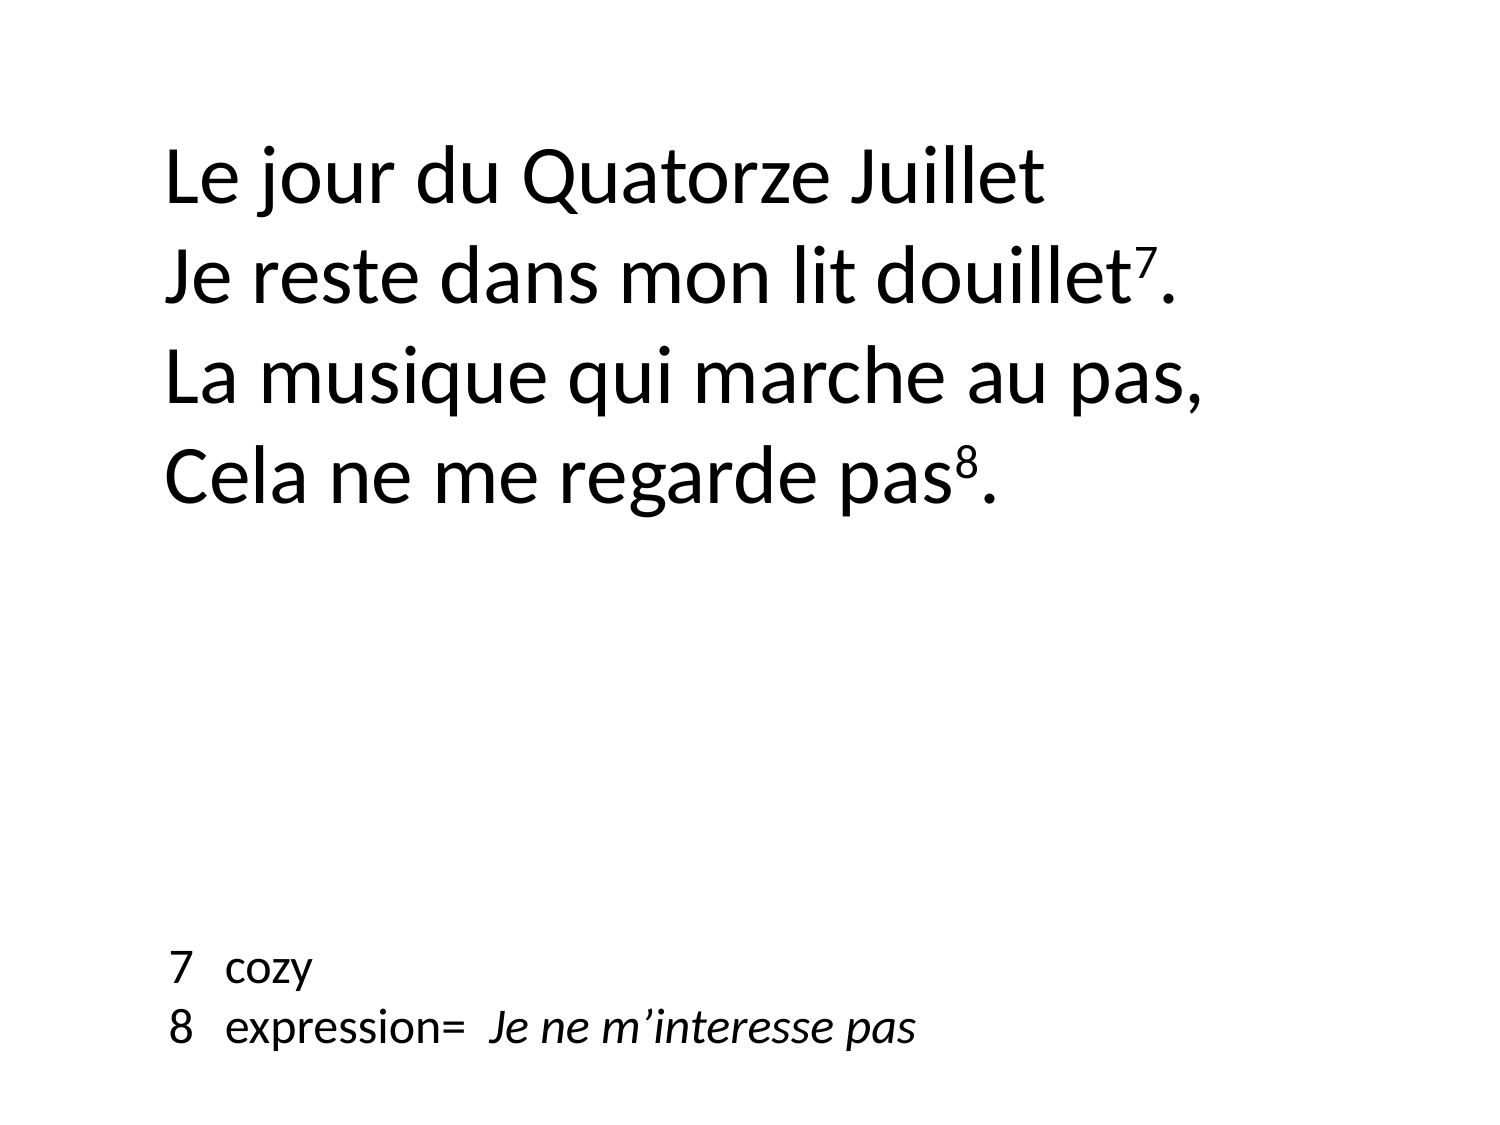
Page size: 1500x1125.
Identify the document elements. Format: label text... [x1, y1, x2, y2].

text_box Le jour du Quatorze Juillet Je reste dans mon lit douillet7. La musique qui marche au pas, Cela ne me regarde pas8. [149, 112, 1500, 528]
text_box cozy expression= Je ne m’interesse pas [153, 926, 933, 1061]
